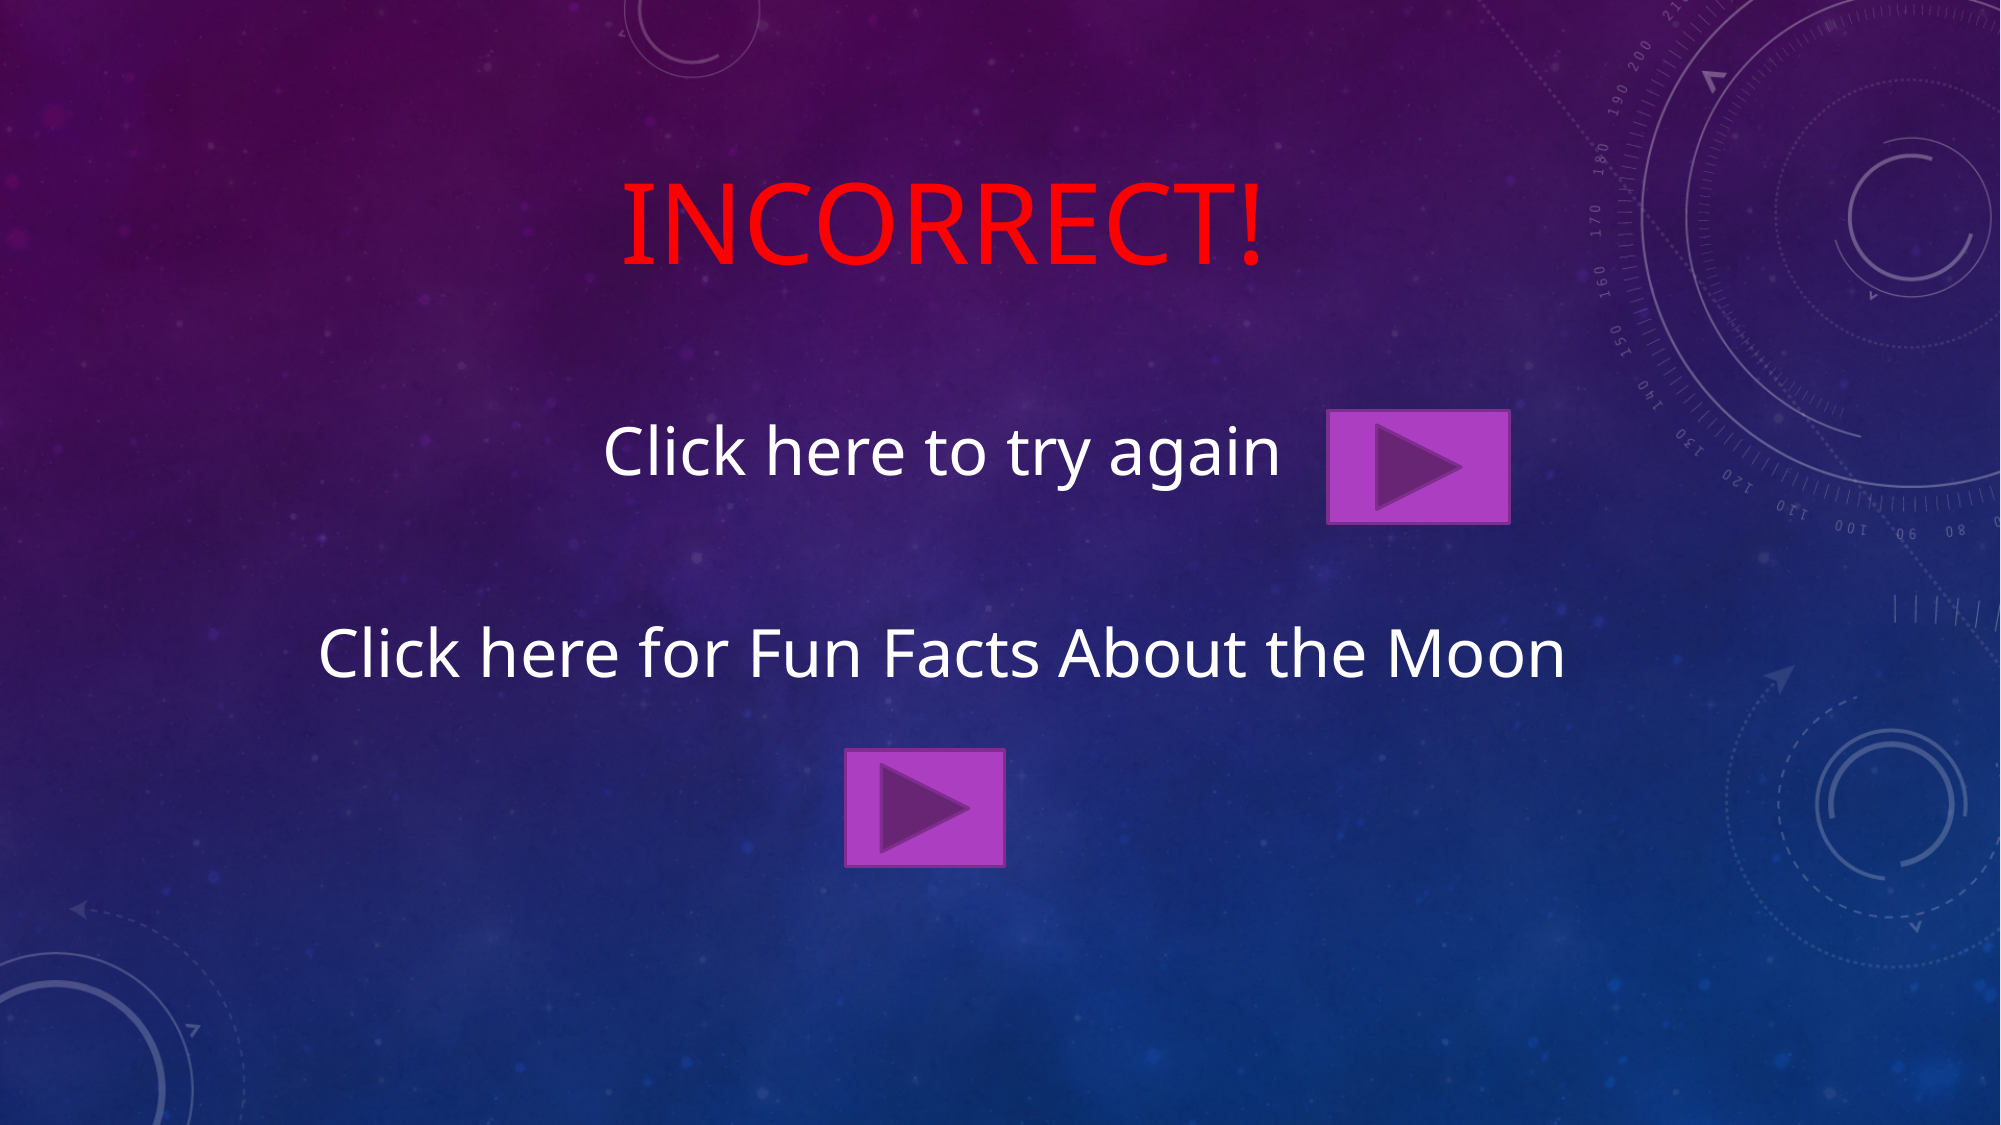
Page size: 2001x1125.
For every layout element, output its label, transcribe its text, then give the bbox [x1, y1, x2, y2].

text_box [1326, 409, 1511, 525]
title INCORRECT! [112, 99, 1775, 339]
text_box [844, 748, 1006, 868]
picture [0, 0, 2001, 1125]
list Click here to try again Click here for Fun Facts About the Moon [112, 351, 1775, 950]
